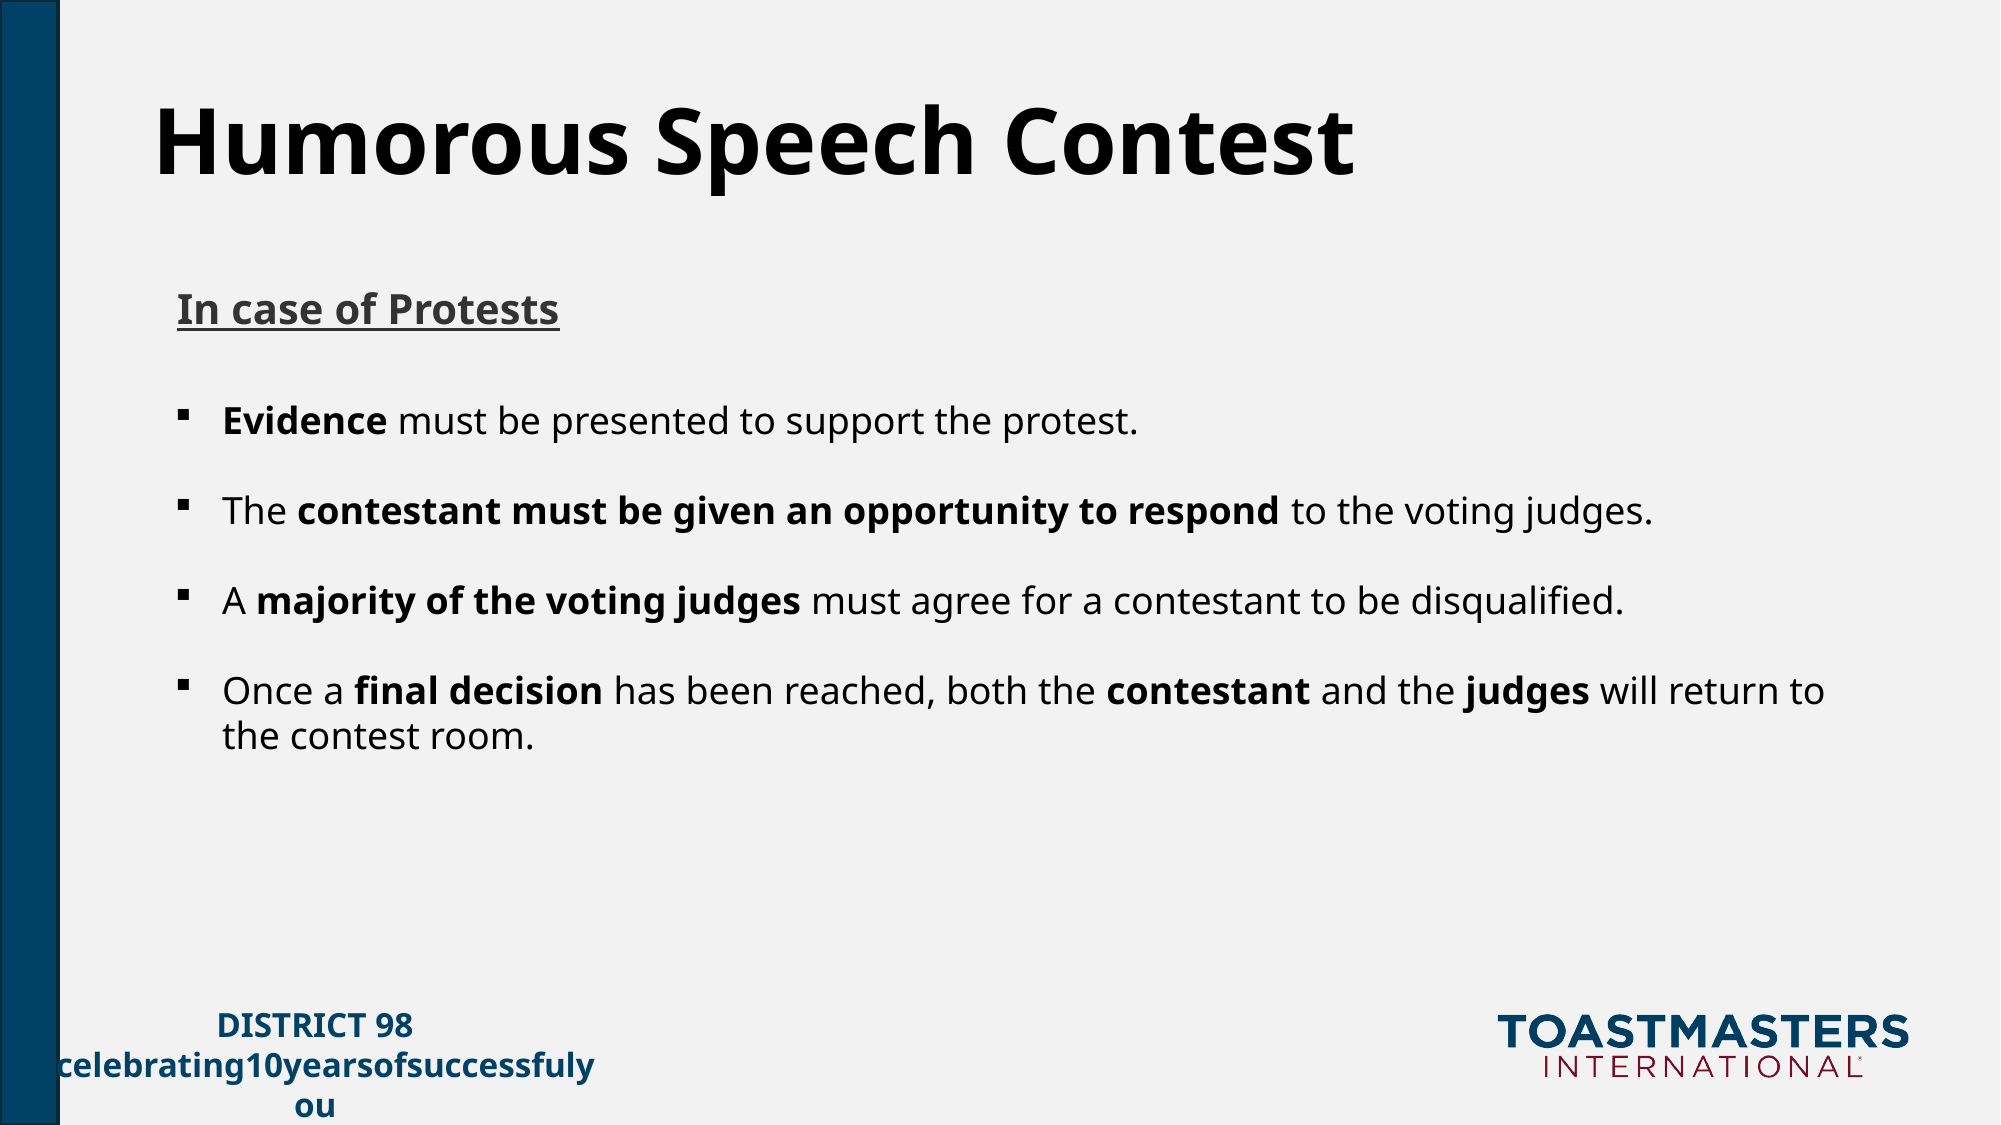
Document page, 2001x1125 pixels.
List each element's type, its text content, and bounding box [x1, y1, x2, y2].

text_box DISTRICT 98 #celebrating10yearsofsuccessfulyou [10, 996, 620, 1125]
text_box In case of Protests Evidence must be presented to support the protest. The contestant must be given an opportunity to respond to the voting judges. A majority of the voting judges must agree for a contestant to be disqualified. Once a final decision has been reached, both the contestant and the judges will return to the contest room. [175, 268, 1871, 835]
title Humorous Speech Contest [137, 59, 1944, 229]
text_box [0, 0, 60, 1125]
picture [1383, 631, 2000, 1125]
